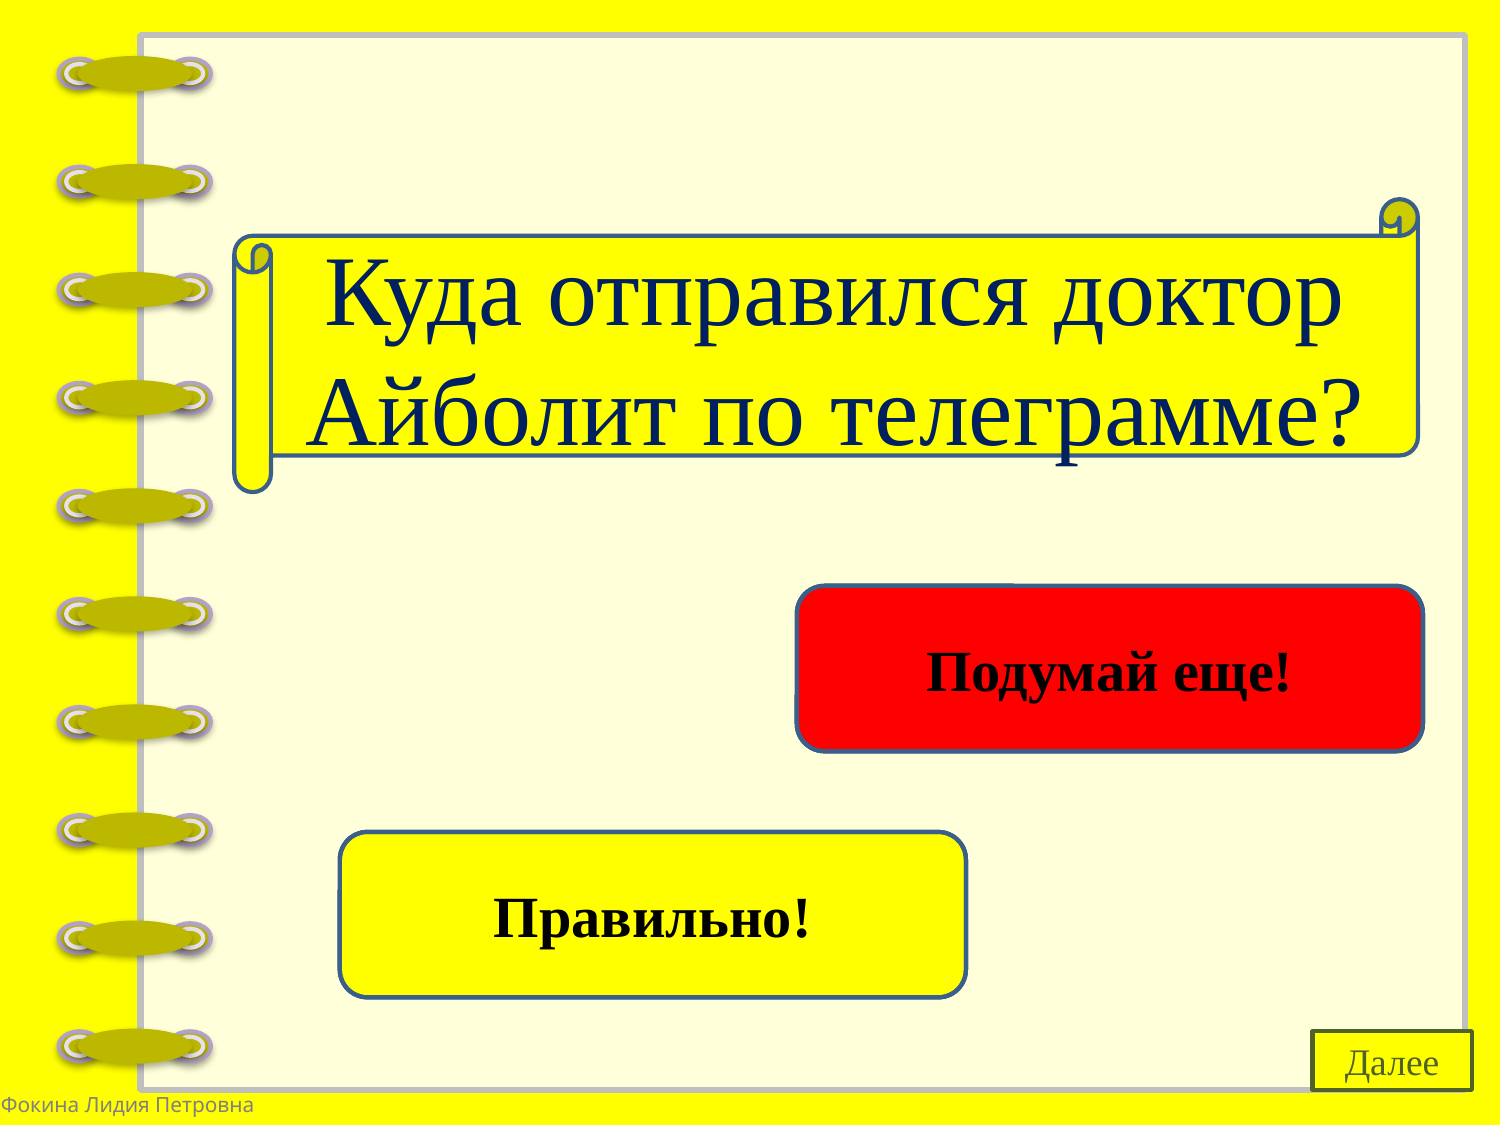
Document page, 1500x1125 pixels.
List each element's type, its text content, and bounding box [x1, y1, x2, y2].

text_box Далее [1310, 1029, 1474, 1092]
text_box [794, 583, 1426, 754]
text_box Куда отправился доктор Айболит по телеграмме? [232, 197, 1421, 495]
text_box [337, 829, 969, 1000]
